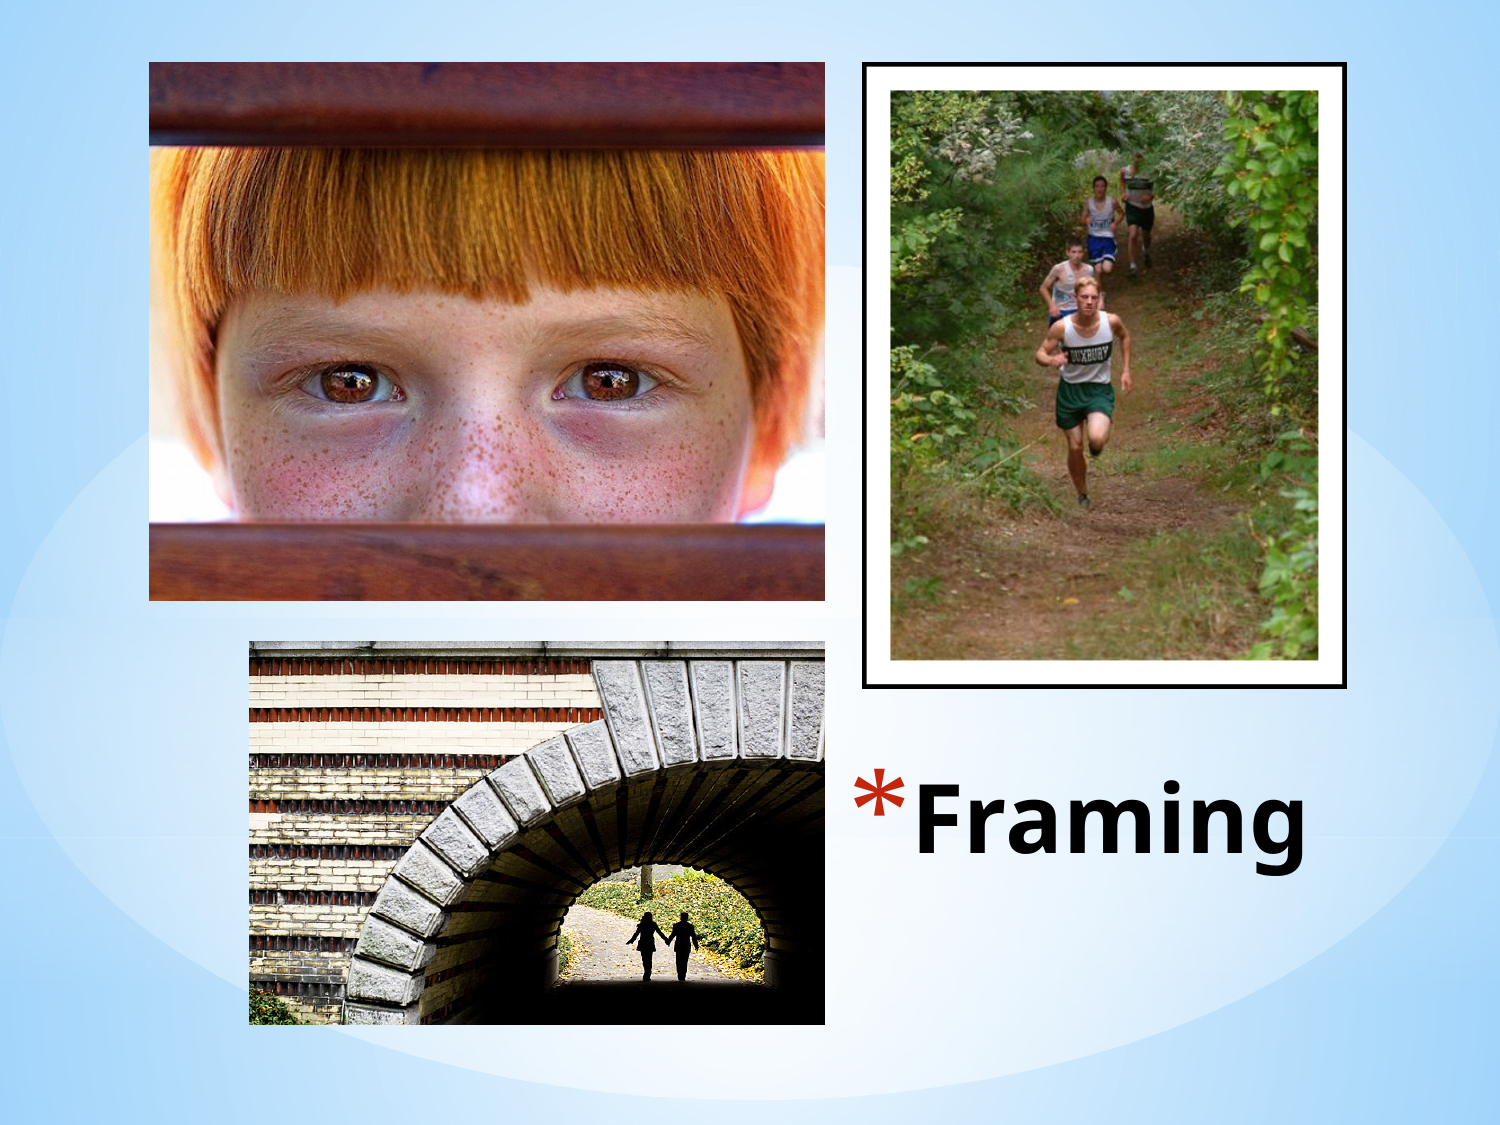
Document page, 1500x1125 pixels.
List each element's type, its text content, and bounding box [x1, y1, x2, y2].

picture [148, 62, 825, 601]
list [862, 62, 1347, 689]
title Framing [830, 750, 1325, 905]
picture [249, 641, 826, 1026]
